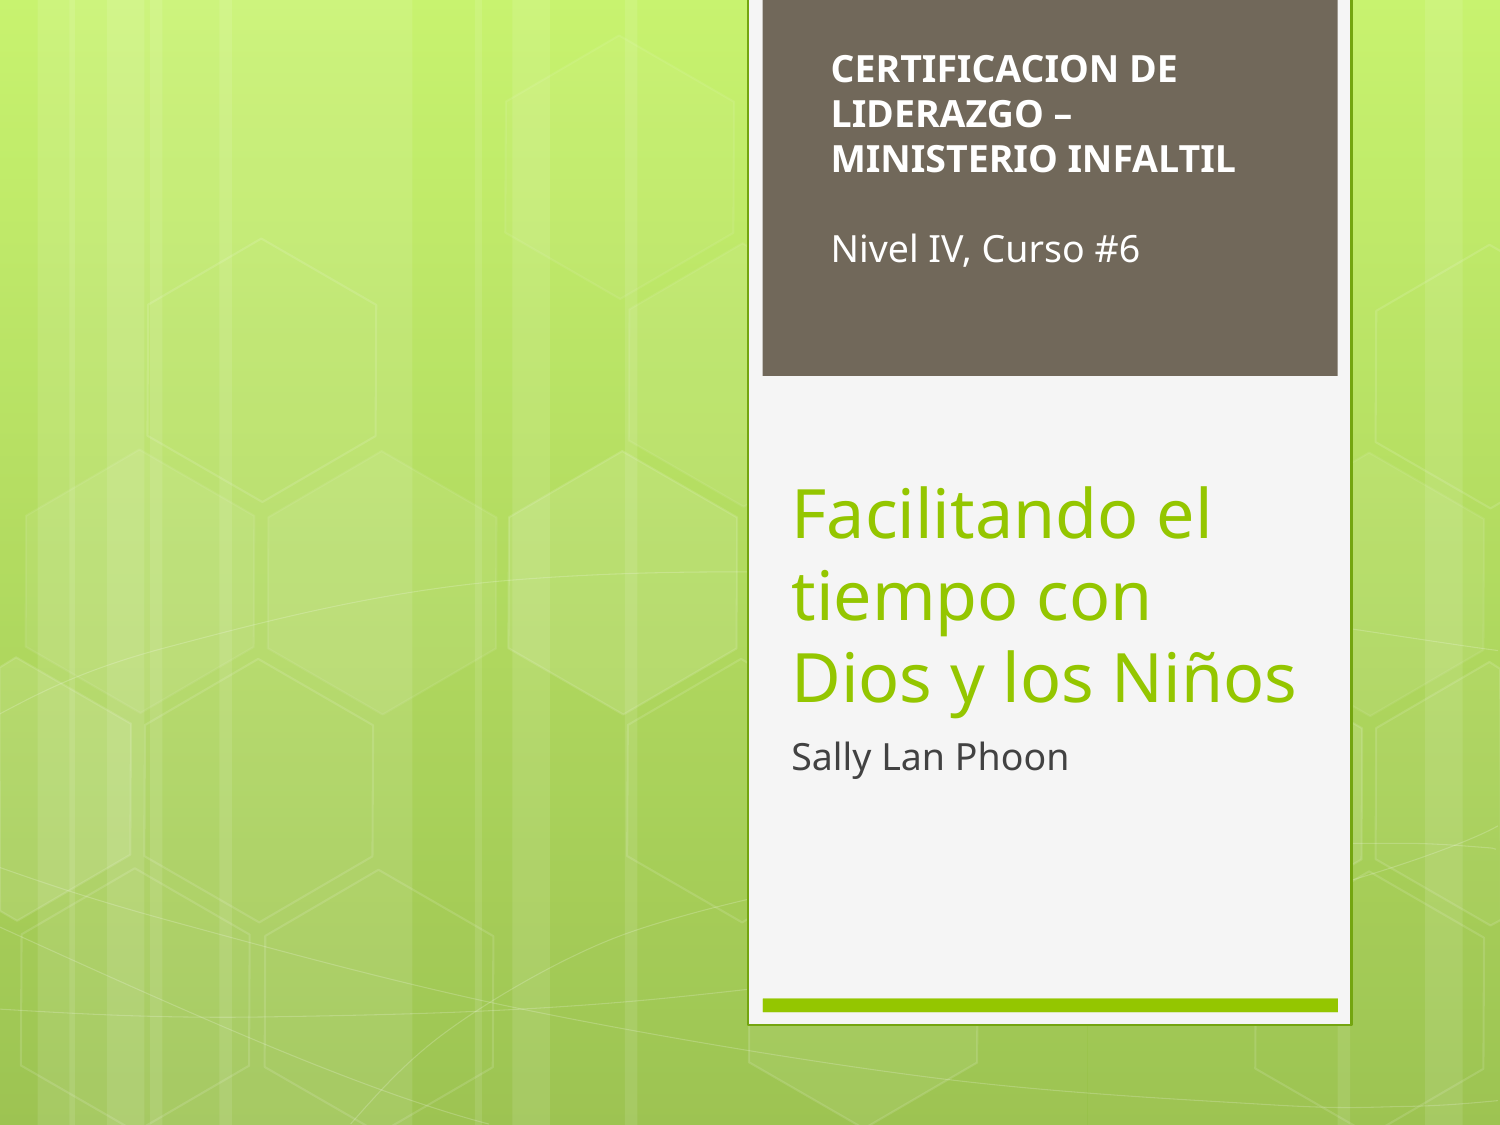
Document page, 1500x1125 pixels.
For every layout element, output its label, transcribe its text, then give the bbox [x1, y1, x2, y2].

text_box CERTIFICACION DE LIDERAZGO – MINISTERIO INFALTIL Nivel IV, Curso #6 [815, 37, 1291, 278]
title Facilitando el tiempo con Dios y los Niños [776, 444, 1320, 724]
subtitle Sally Lan Phoon [776, 725, 1320, 933]
